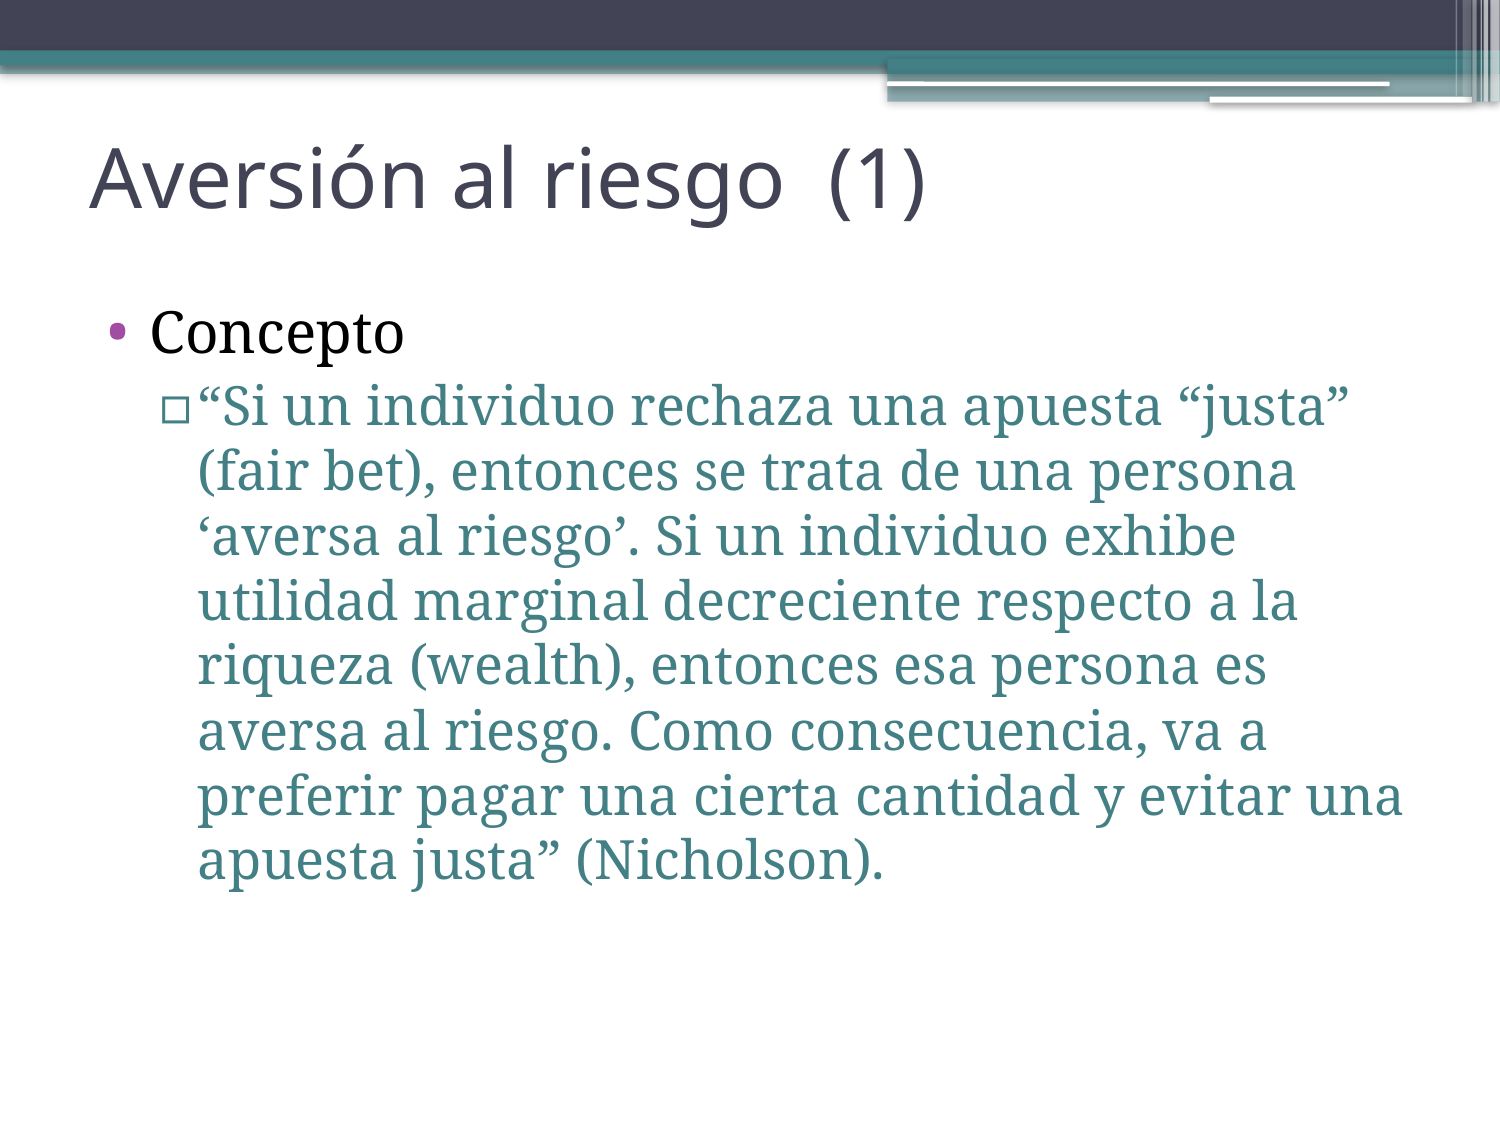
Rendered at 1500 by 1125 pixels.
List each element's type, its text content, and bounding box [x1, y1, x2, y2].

list Concepto “Si un individuo rechaza una apuesta “justa” (fair bet), entonces se trata de una persona ‘aversa al riesgo’. Si un individuo exhibe utilidad marginal decreciente respecto a la riqueza (wealth), entonces esa persona es aversa al riesgo. Como consecuencia, va a preferir pagar una cierta cantidad y evitar una apuesta justa” (Nicholson). [75, 287, 1425, 1004]
title Aversión al riesgo (1) [75, 87, 1425, 263]
